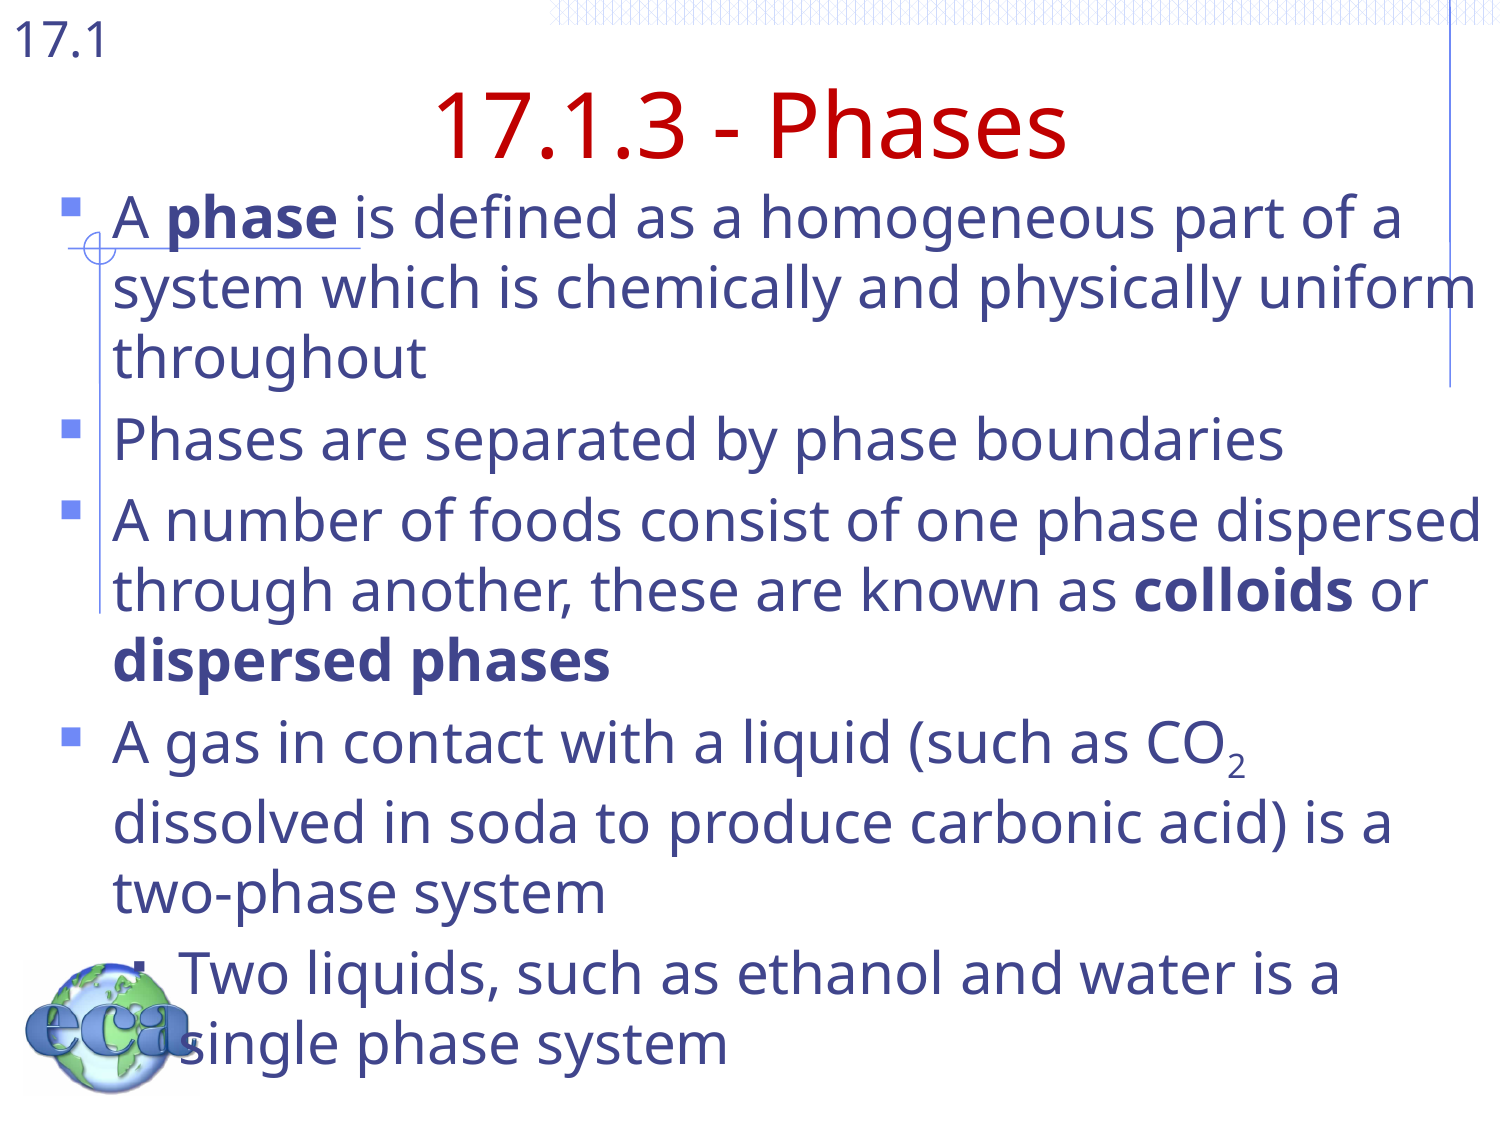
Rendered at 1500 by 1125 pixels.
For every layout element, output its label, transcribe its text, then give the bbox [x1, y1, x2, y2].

title 17.1.3 - Phases [17, 49, 1483, 185]
picture [23, 960, 200, 1096]
list A phase is defined as a homogeneous part of a system which is chemically and physically uniform throughout Phases are separated by phase boundaries A number of foods consist of one phase dispersed through another, these are known as colloids or dispersed phases A gas in contact with a liquid (such as CO2 dissolved in soda to produce carbonic acid) is a two-phase system Two liquids, such as ethanol and water is a single phase system [41, 172, 1500, 894]
